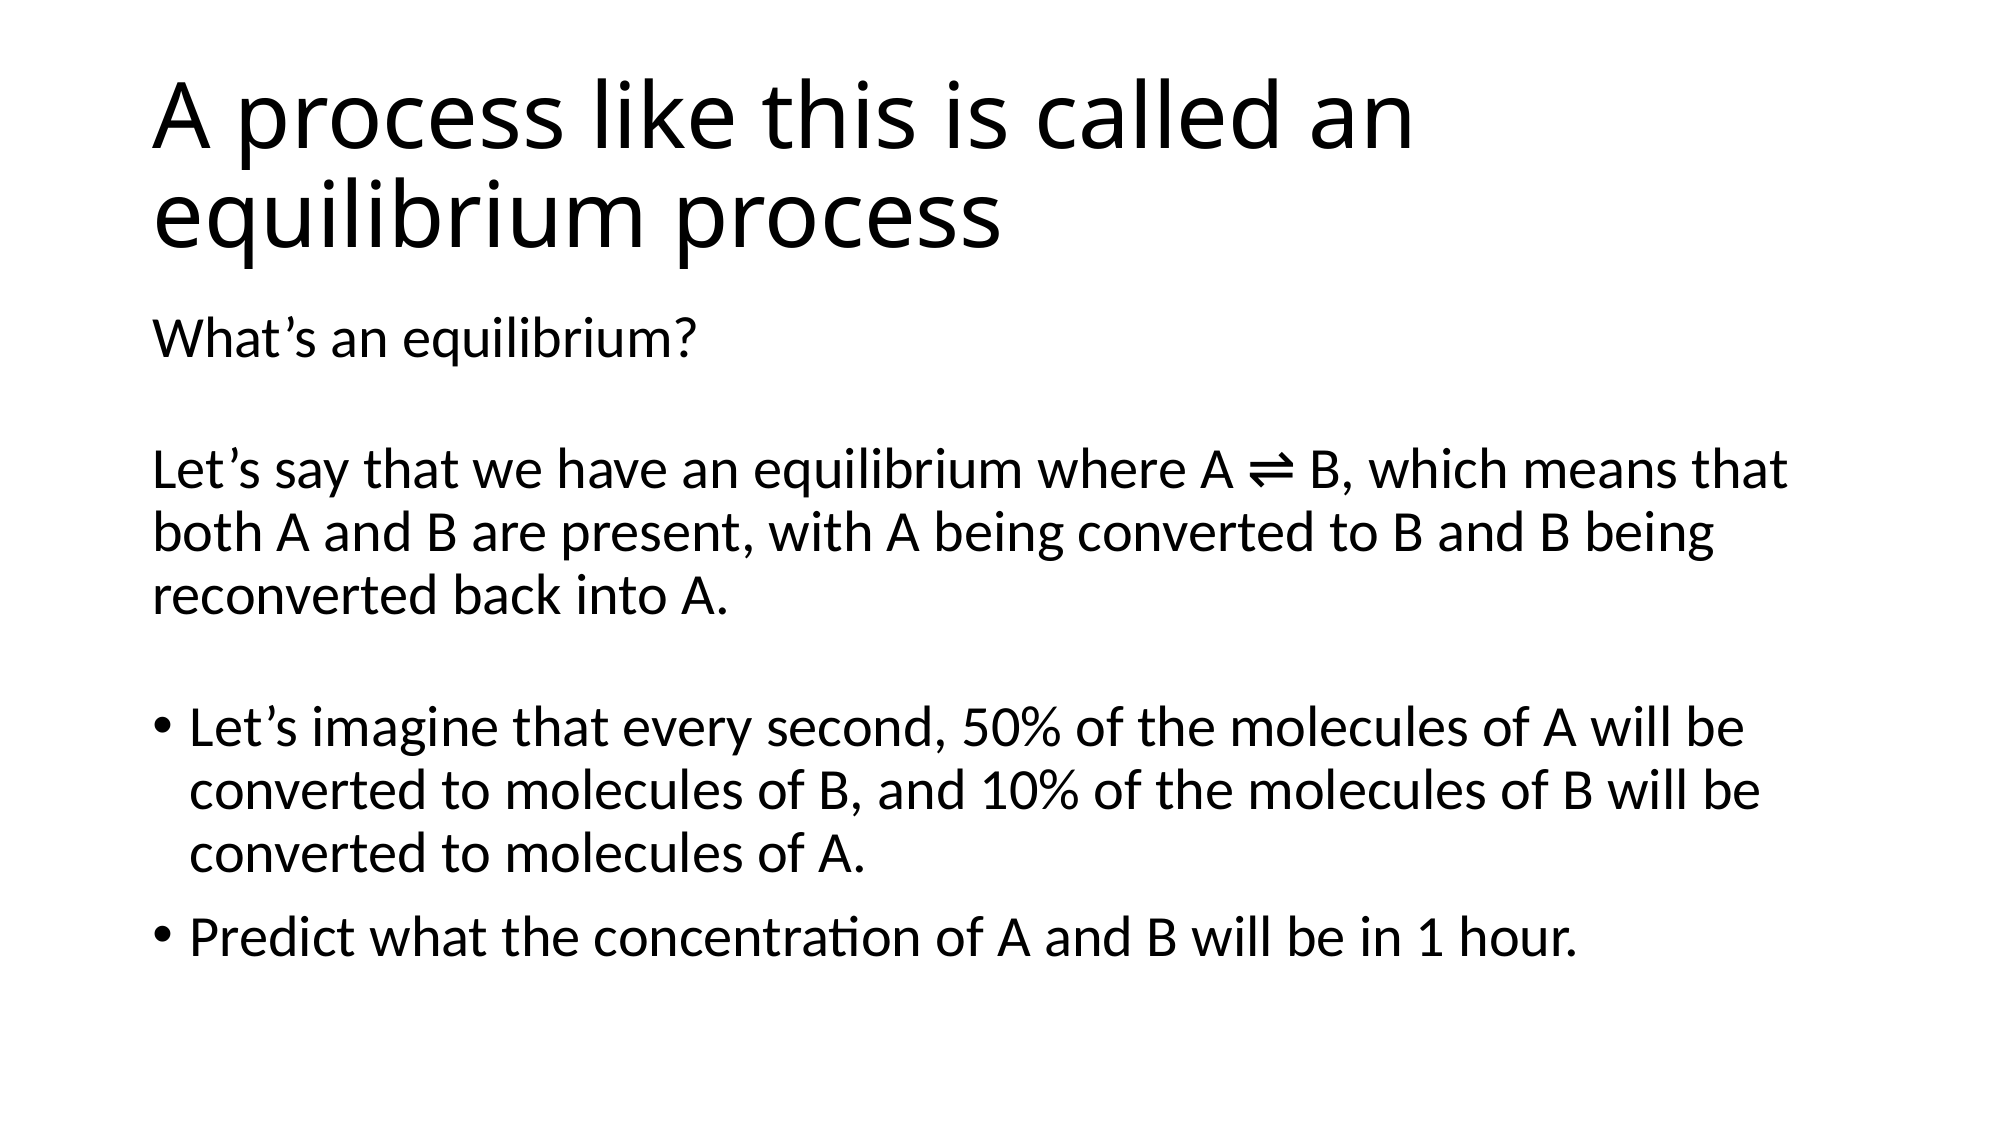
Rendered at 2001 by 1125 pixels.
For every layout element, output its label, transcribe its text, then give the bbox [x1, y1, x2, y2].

list What’s an equilibrium? Let’s say that we have an equilibrium where A ⇌ B, which means that both A and B are present, with A being converted to B and B being reconverted back into A. Let’s imagine that every second, 50% of the molecules of A will be converted to molecules of B, and 10% of the molecules of B will be converted to molecules of A. Predict what the concentration of A and B will be in 1 hour. [137, 299, 1863, 1014]
title A process like this is called an equilibrium process [137, 59, 1863, 278]
